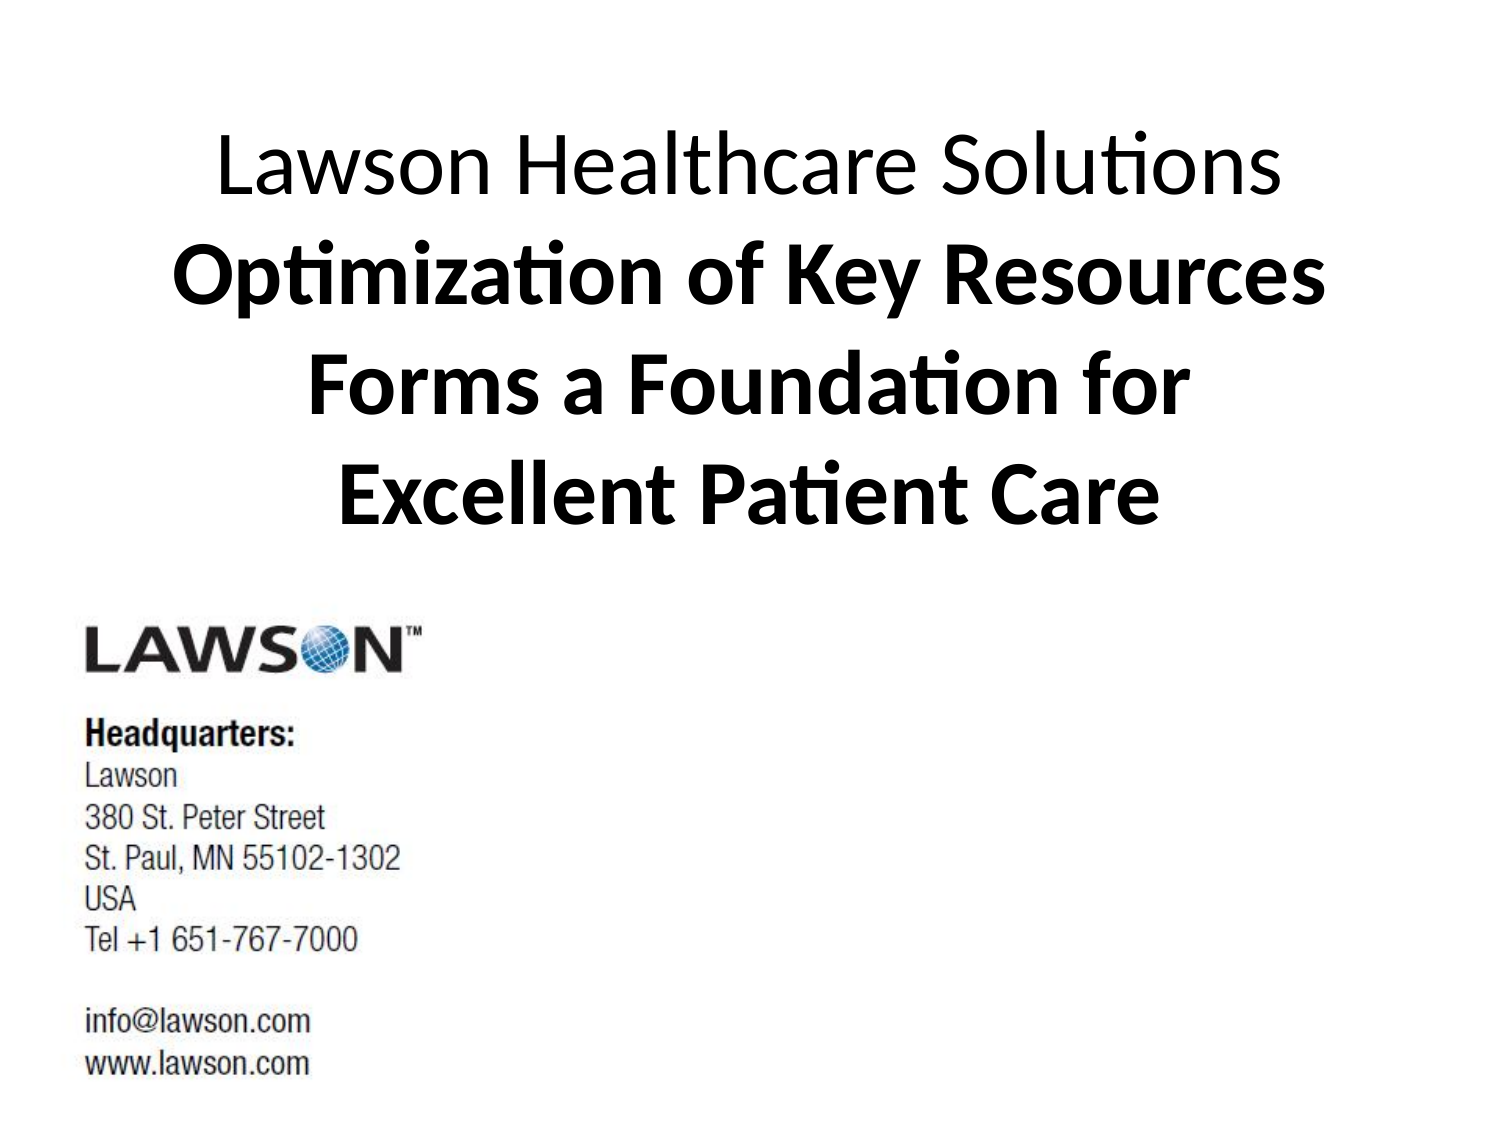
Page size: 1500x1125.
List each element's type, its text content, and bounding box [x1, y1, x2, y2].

title Lawson Healthcare Solutions Optimization of Key Resources Forms a Foundation for Excellent Patient Care [75, 45, 1425, 600]
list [37, 579, 451, 1125]
